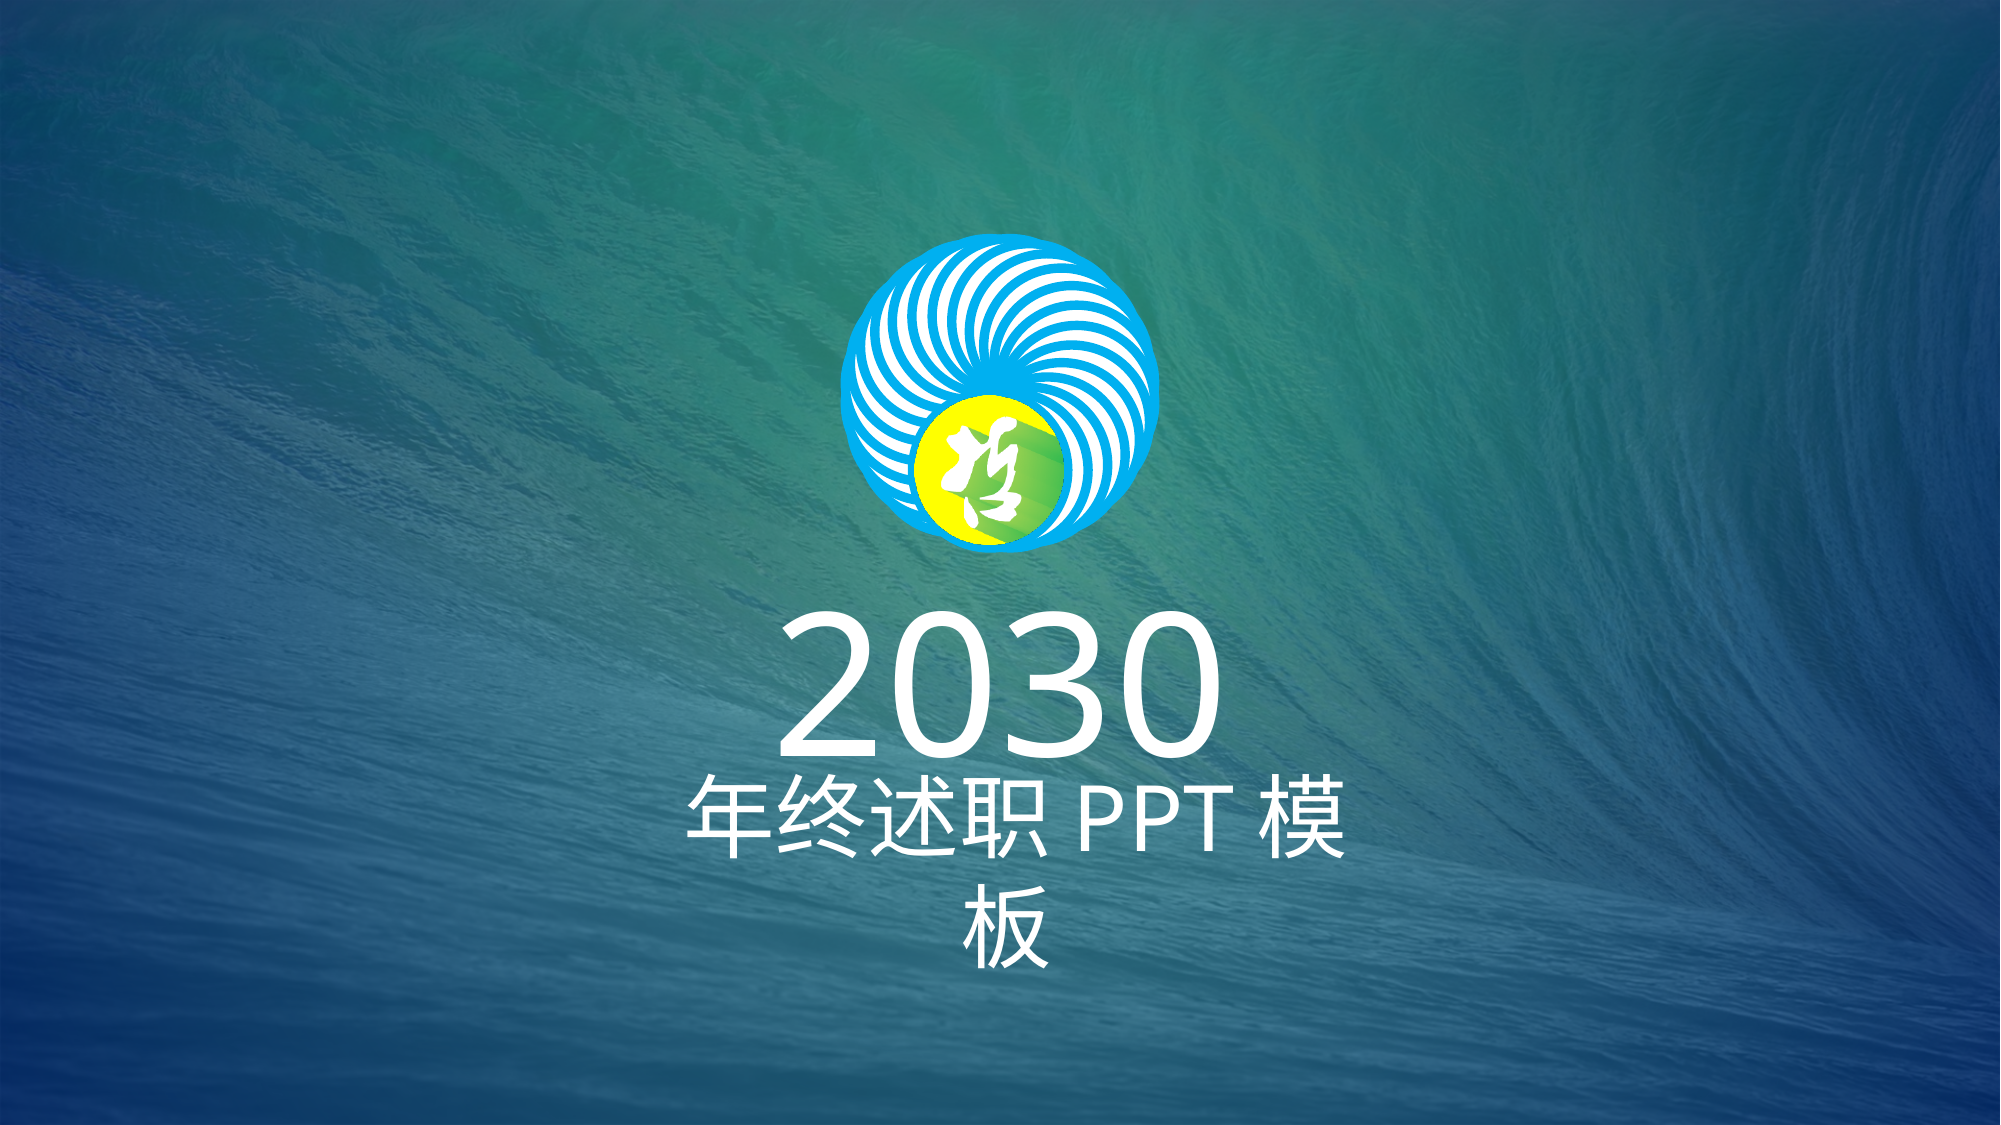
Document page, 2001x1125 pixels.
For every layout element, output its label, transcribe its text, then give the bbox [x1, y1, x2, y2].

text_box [844, 237, 1156, 549]
text_box 2030 [720, 548, 1280, 804]
text_box 年终述职PPT模板 [624, 752, 1409, 987]
